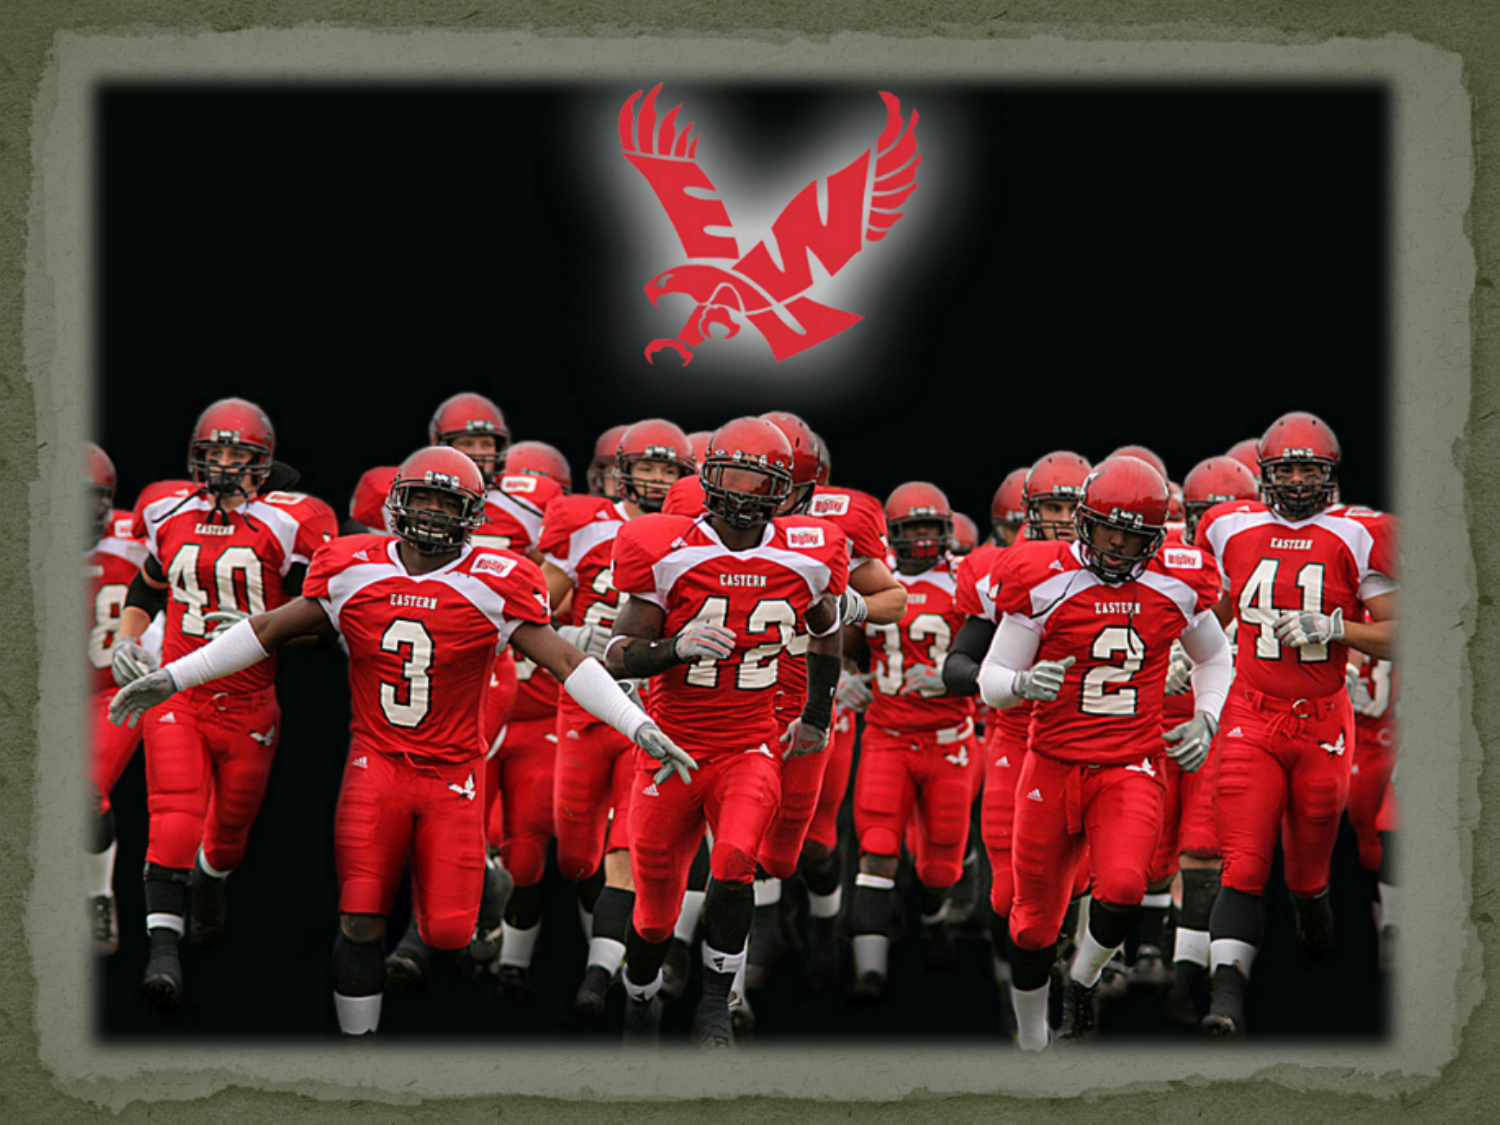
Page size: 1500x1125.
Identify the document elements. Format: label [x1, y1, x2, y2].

list [78, 66, 1408, 1060]
